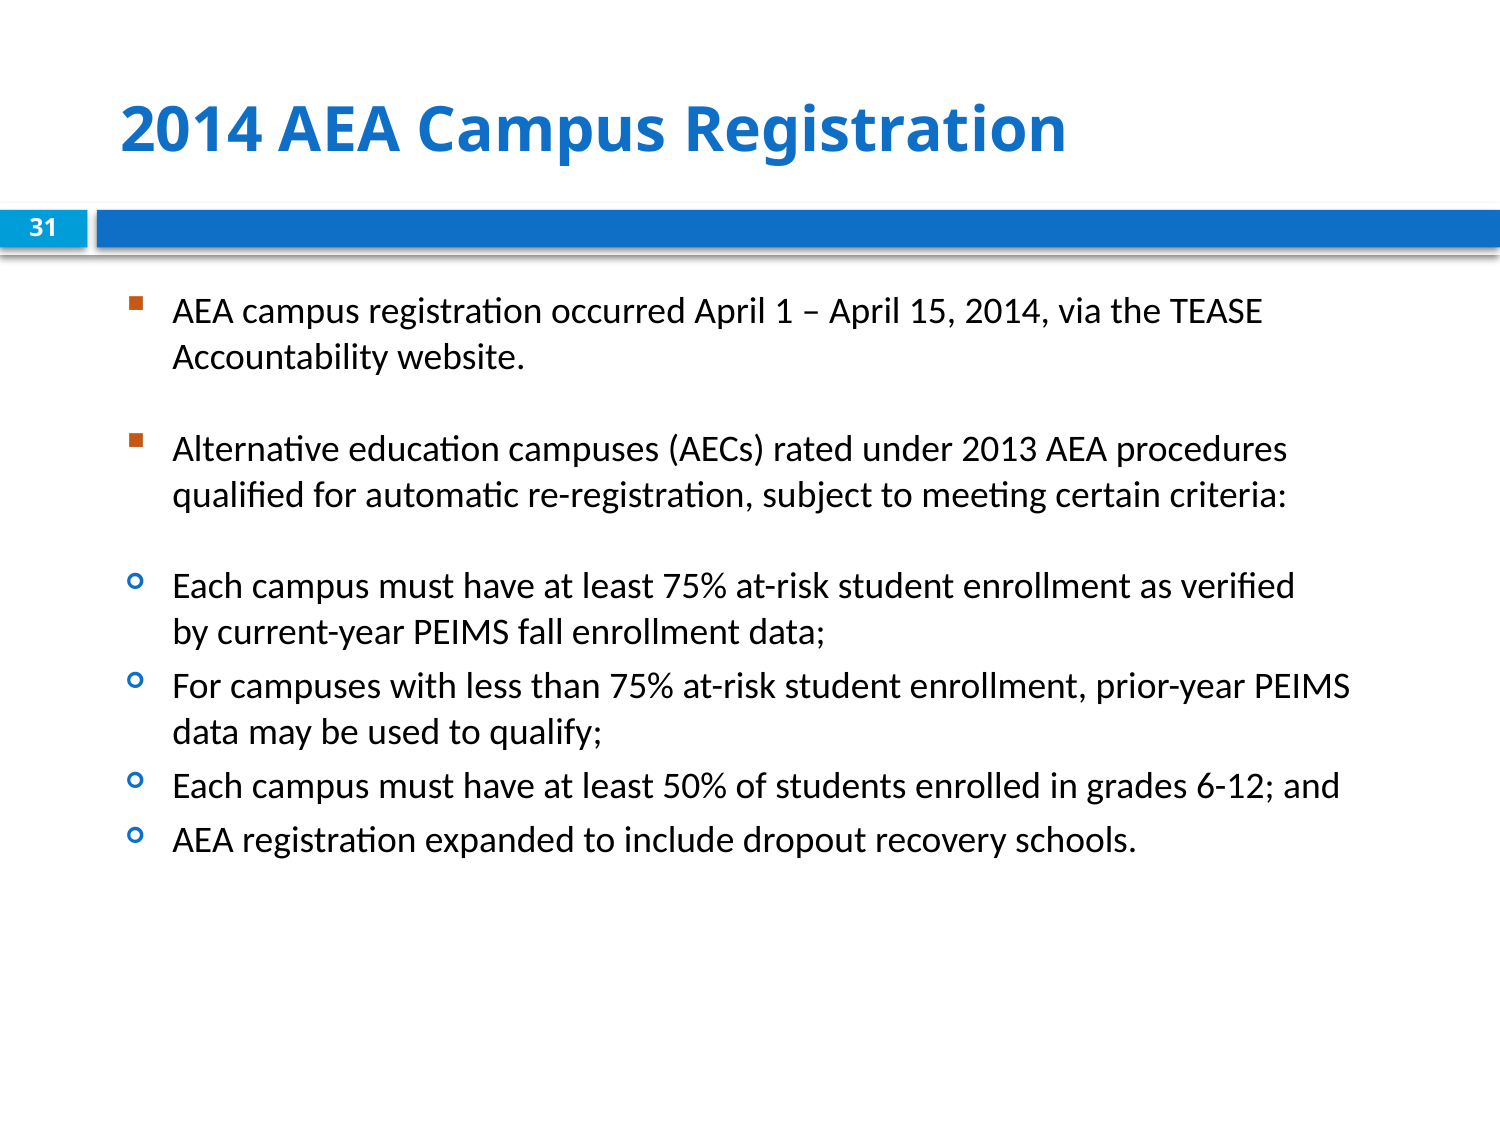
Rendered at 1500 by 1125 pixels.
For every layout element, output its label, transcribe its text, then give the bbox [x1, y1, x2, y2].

slide_number 31 [0, 208, 88, 249]
title 2014 AEA Campus Registration [104, 59, 1428, 203]
text_box AEA campus registration occurred April 1 – April 15, 2014, via the TEASE Accountability website. Alternative education campuses (AECs) rated under 2013 AEA procedures qualified for automatic re-registration, subject to meeting certain criteria: Each campus must have at least 75% at-risk student enrollment as verified by current-year PEIMS fall enrollment data; For campuses with less than 75% at-risk student enrollment, prior-year PEIMS data may be used to qualify; Each campus must have at least 50% of students enrolled in grades 6-12; and AEA registration expanded to include dropout recovery schools. [110, 278, 1425, 868]
